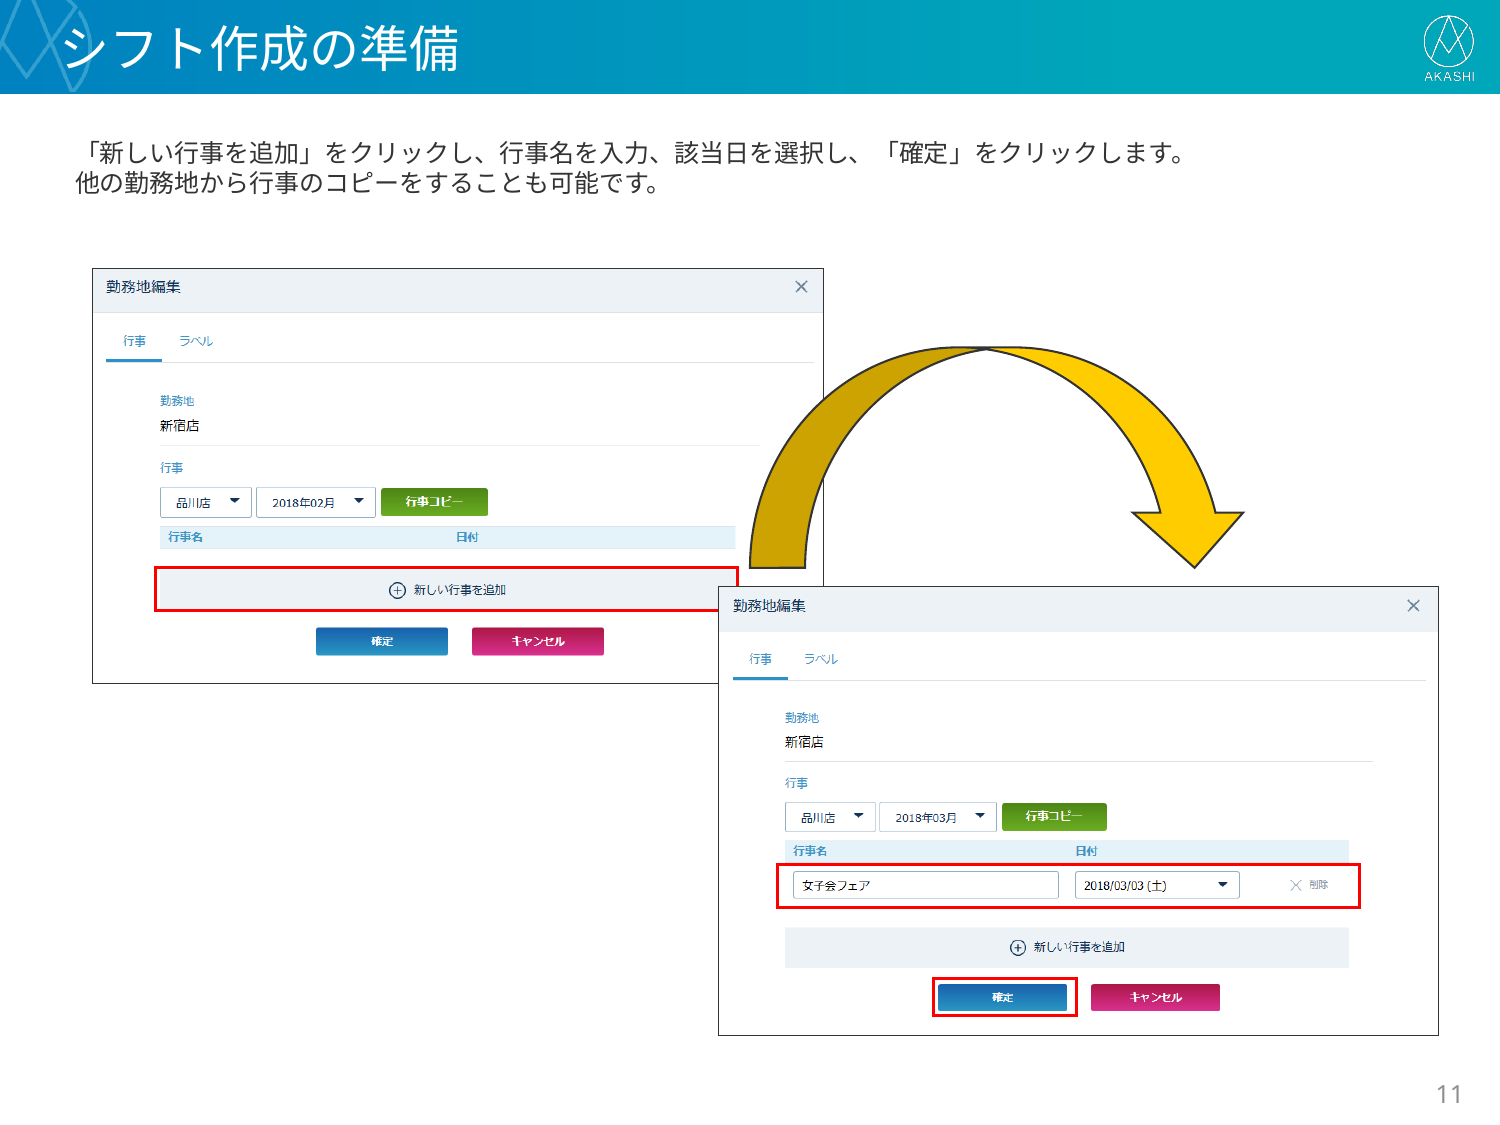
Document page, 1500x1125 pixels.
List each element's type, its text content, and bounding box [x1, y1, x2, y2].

title シフト作成の準備 [44, 0, 1393, 92]
picture [92, 268, 1439, 1036]
text_box 「新しい行事を追加」をクリックし、行事名を入力、該当日を選択し、「確定」をクリックします。 他の勤務地から行事のコピーをすることも可能です。 [60, 130, 1460, 205]
text_box [824, 346, 1246, 570]
slide_number 10 [1141, 1065, 1480, 1125]
picture [1416, 7, 1481, 89]
